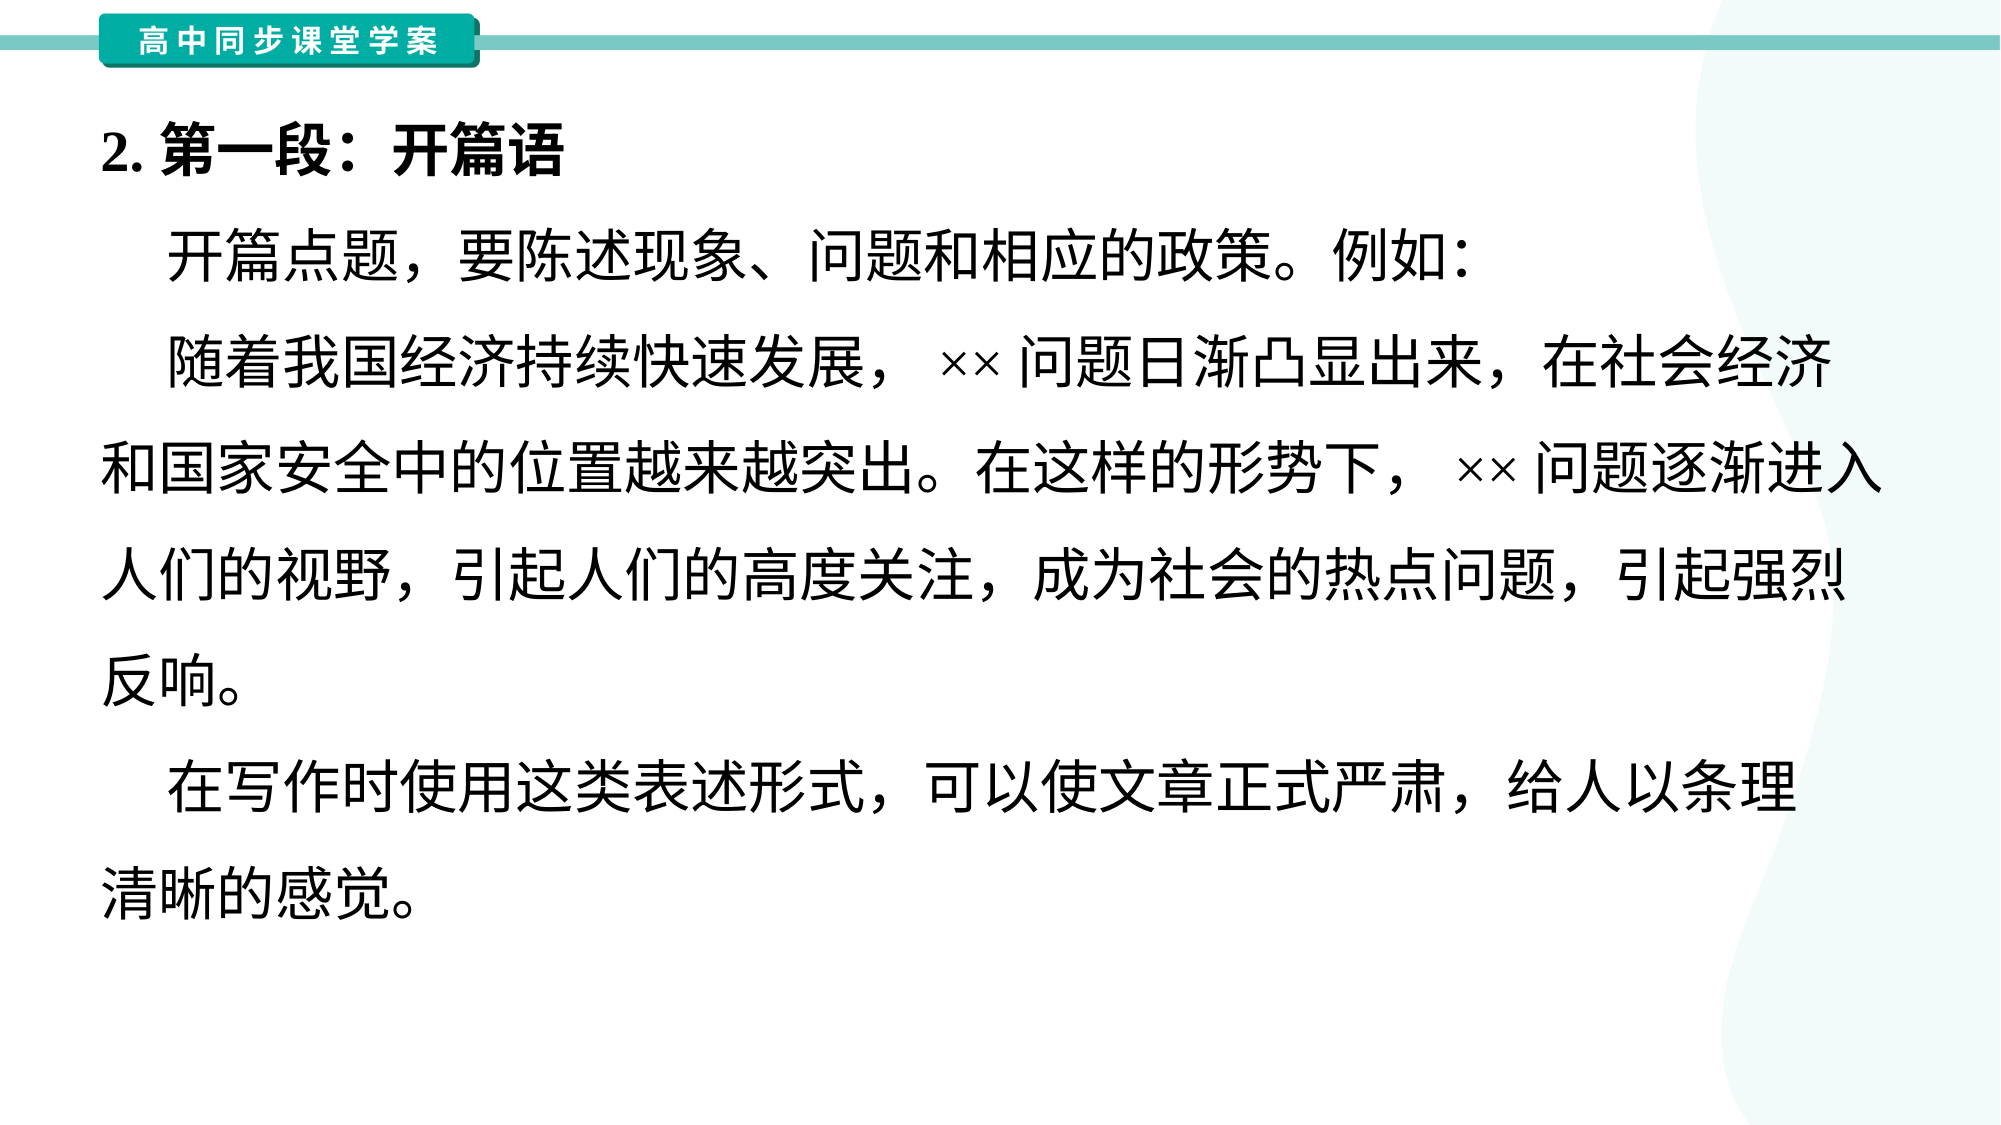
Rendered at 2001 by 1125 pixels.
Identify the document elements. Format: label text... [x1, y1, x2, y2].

picture [0, 0, 2000, 1125]
text_box 2.第一段：开篇语 开篇点题，要陈述现象、问题和相应的政策。例如： 随着我国经济持续快速发展，××问题日渐凸显出来，在社会经济 和国家安全中的位置越来越突出。在这样的形势下，××问题逐渐进入 人们的视野，引起人们的高度关注，成为社会的热点问题，引起强烈 反响。 在写作时使用这类表述形式，可以使文章正式严肃，给人以条理 清晰的感觉。 [100, 76, 1899, 927]
